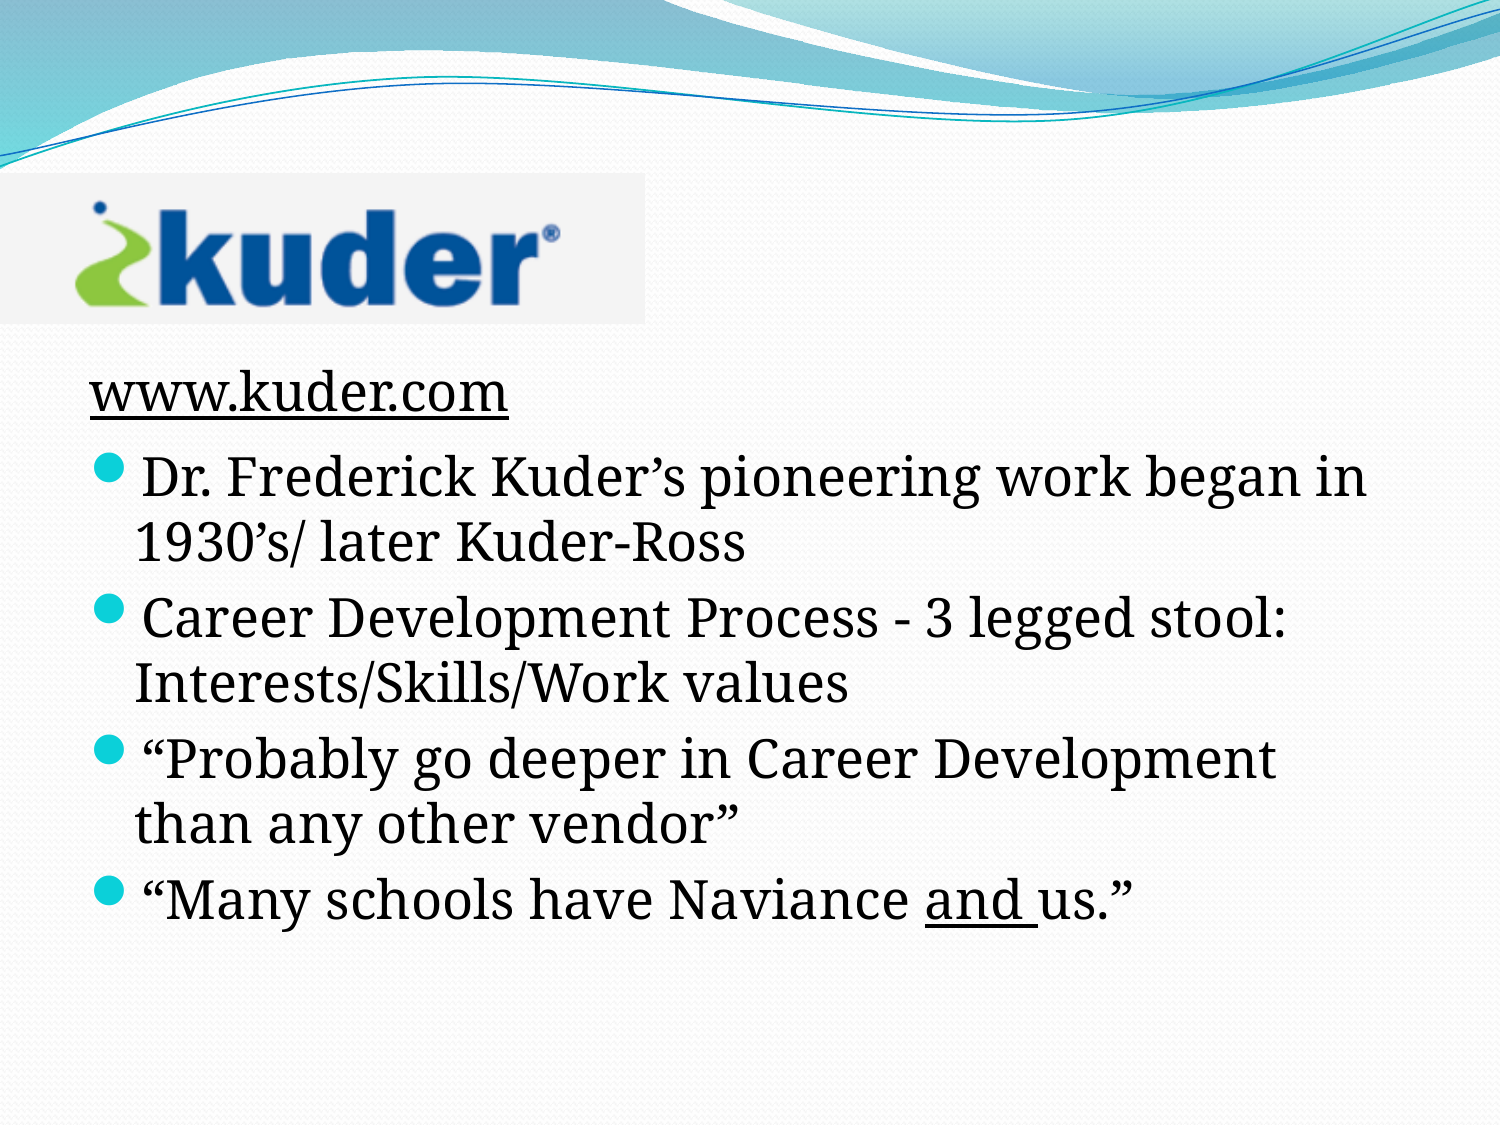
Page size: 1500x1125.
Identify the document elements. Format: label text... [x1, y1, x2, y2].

picture [0, 173, 646, 324]
list www.kuder.com Dr. Frederick Kuder’s pioneering work began in 1930’s/ later Kuder-Ross Career Development Process - 3 legged stool: Interests/Skills/Work values “Probably go deeper in Career Development than any other vendor” “Many schools have Naviance and us.” [75, 350, 1425, 1038]
